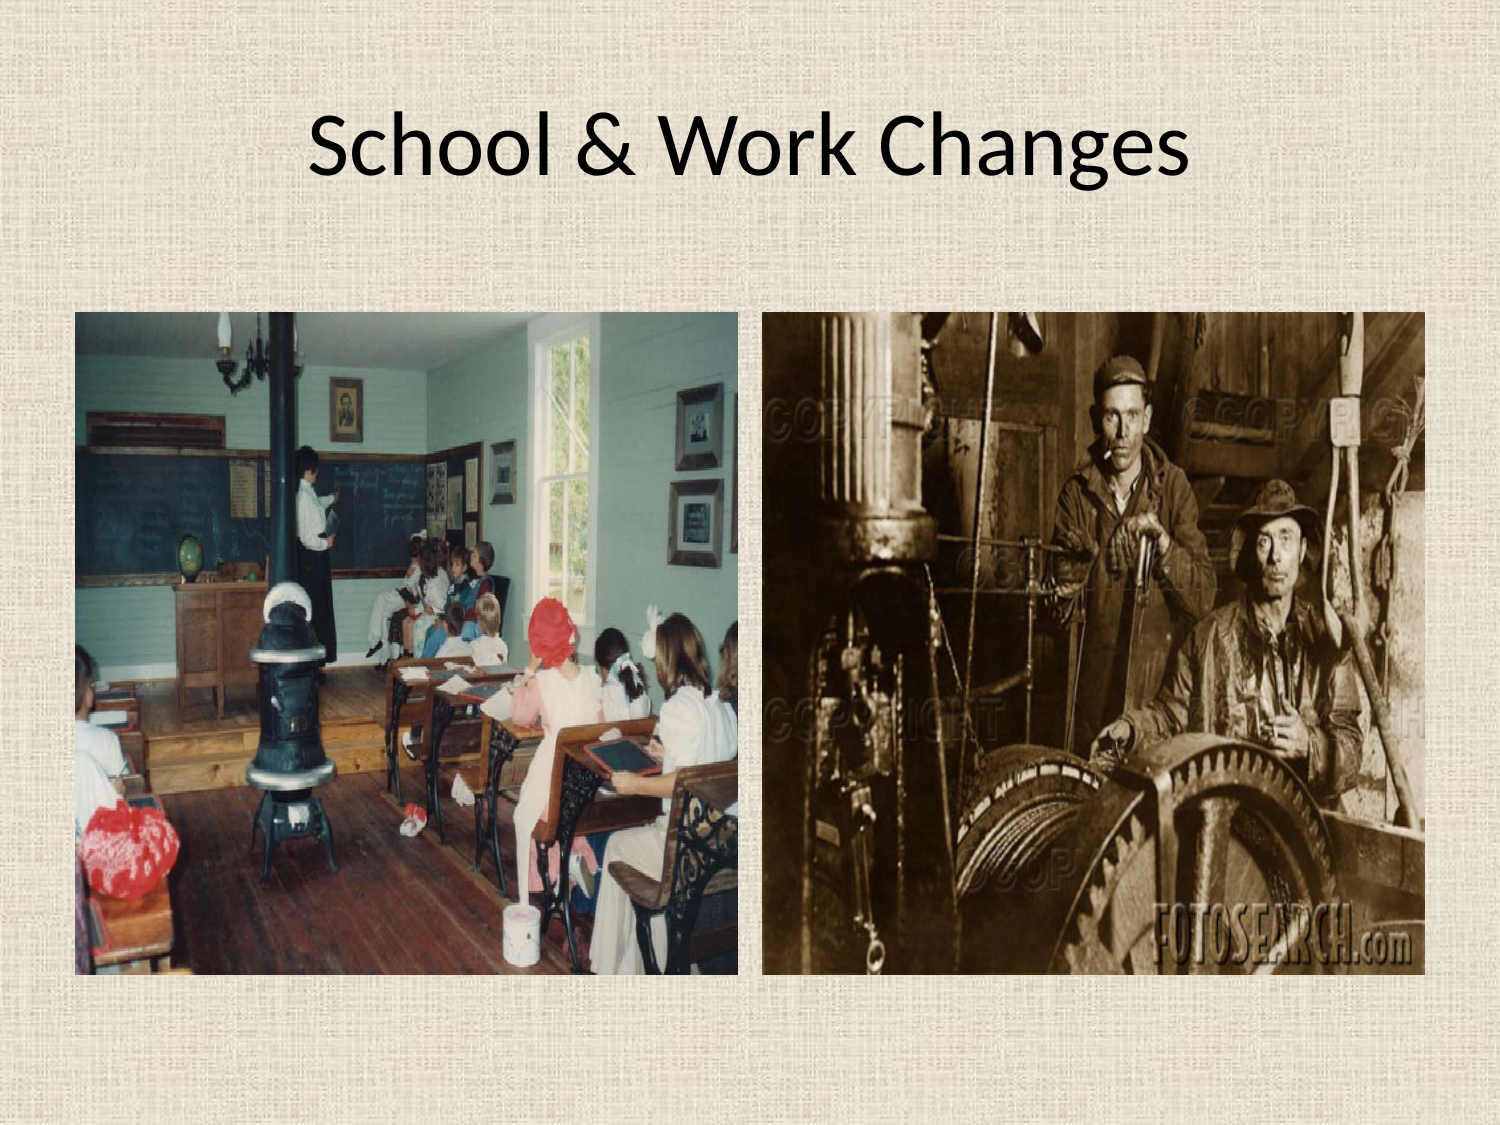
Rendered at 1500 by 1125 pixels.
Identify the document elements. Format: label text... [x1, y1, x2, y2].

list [74, 312, 738, 976]
title School & Work Changes [75, 45, 1425, 233]
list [762, 312, 1426, 976]
